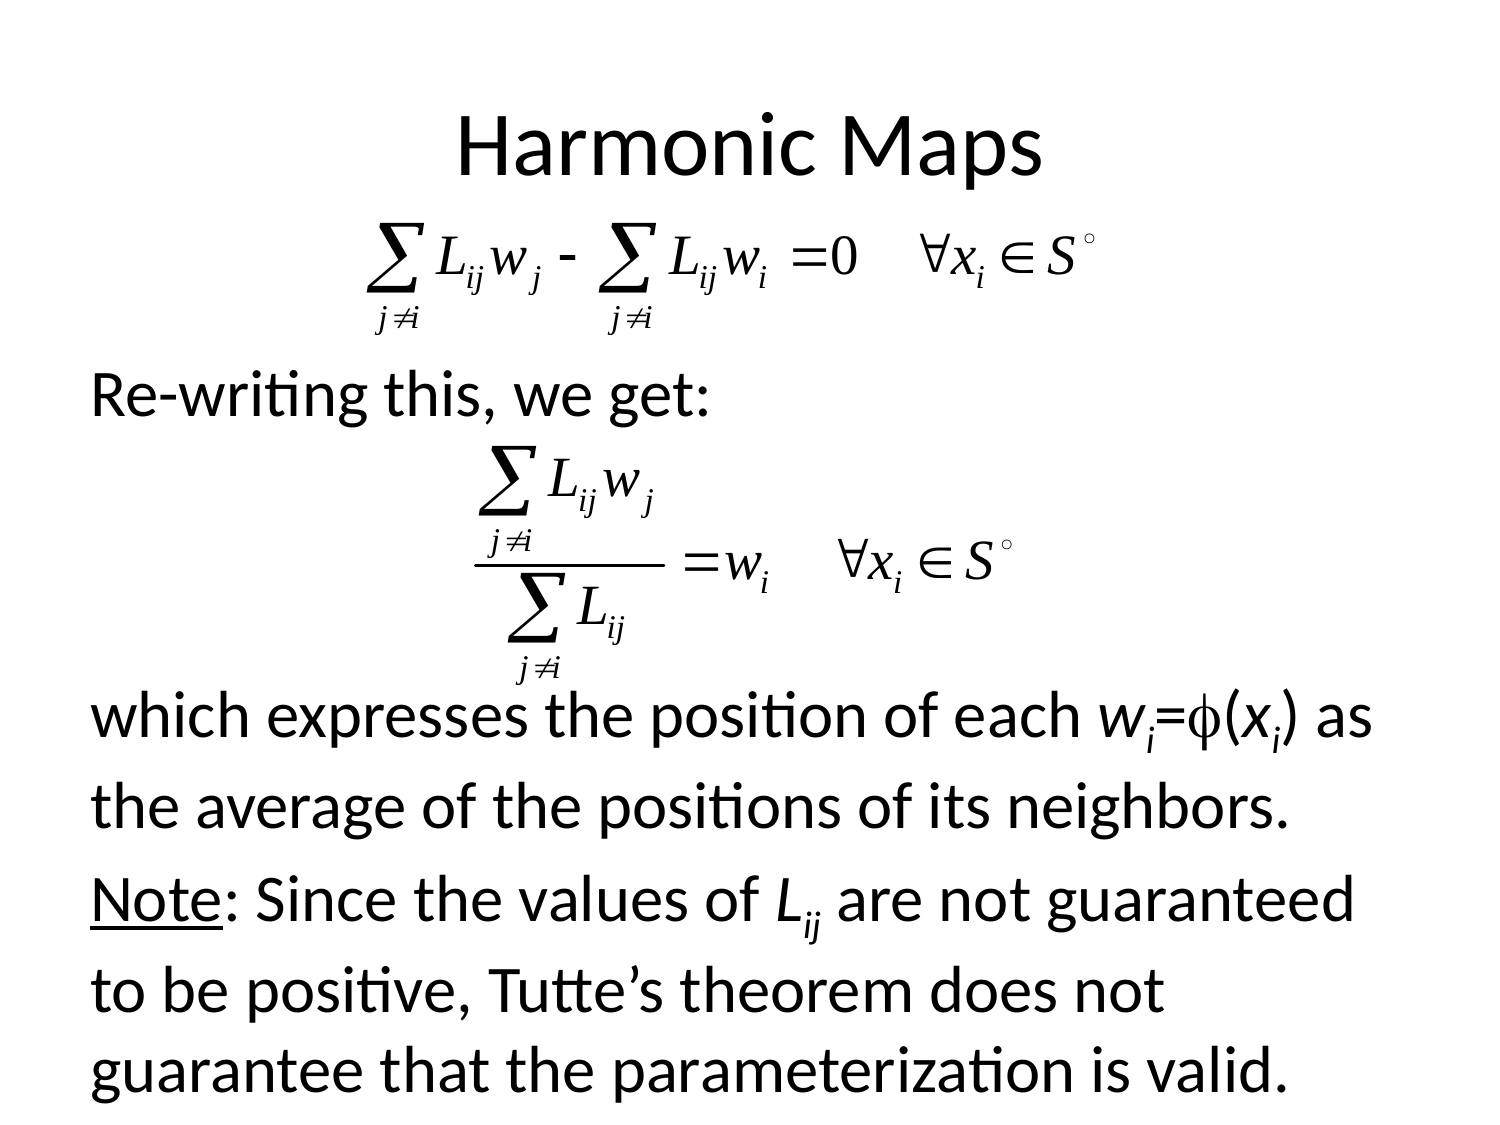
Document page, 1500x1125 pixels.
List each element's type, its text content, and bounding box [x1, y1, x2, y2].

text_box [465, 437, 1027, 699]
title Harmonic Maps [75, 45, 1425, 233]
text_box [357, 212, 1109, 346]
list Re-writing this, we get: which expresses the position of each wi=(xi) as the average of the positions of its neighbors. Note: Since the values of Lij are not guaranteed to be positive, Tutte’s theorem does not guarantee that the parameterization is valid. [75, 262, 1425, 1125]
